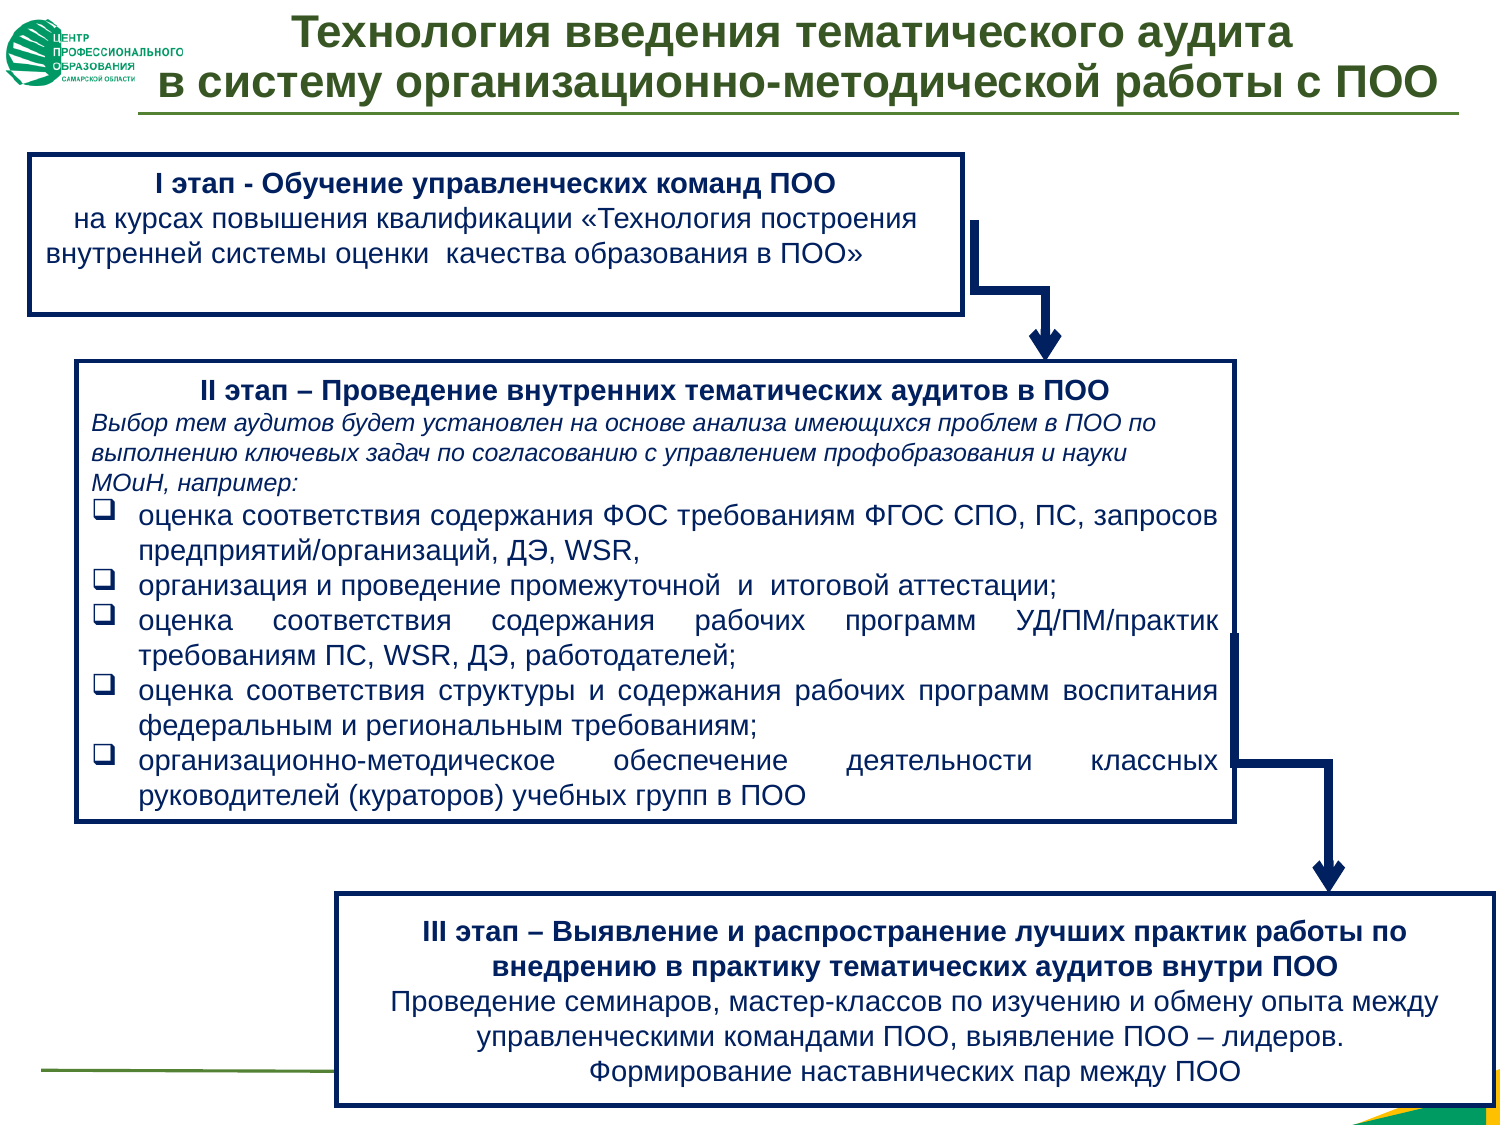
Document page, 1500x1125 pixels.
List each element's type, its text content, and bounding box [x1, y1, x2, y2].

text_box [1151, 715, 1412, 811]
text_box II этап – Проведение внутренних тематических аудитов в ПОО Выбор тем аудитов будет установлен на основе анализа имеющихся проблем в ПОО по выполнению ключевых задач по согласованию с управлением профобразования и науки МОиН, например: оценка соответствия содержания ФОС требованиям ФГОС СПО, ПС, запросов предприятий/организаций, ДЭ, WSR, организация и проведение промежуточной и итоговой аттестации; оценка соответствия содержания рабочих программ УД/ПМ/практик требованиям ПС, WSR, ДЭ, работодателей; оценка соответствия структуры и содержания рабочих программ воспитания федеральным и региональным требованиям; организационно-методическое обеспечение деятельности классных руководителей (кураторов) учебных групп в ПОО [76, 360, 1235, 823]
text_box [938, 255, 1081, 327]
picture [5, 19, 120, 86]
text_box I этап - Обучение управленческих команд ПОО на курсах повышения квалификации «Технология построения внутренней системы оценки качества образования в ПОО» [28, 154, 964, 315]
text_box III этап – Выявление и распространение лучших практик работы по внедрению в практику тематических аудитов внутри ПОО Проведение семинаров, мастер-классов по изучению и обмену опыта между управленческими командами ПОО, выявление ПОО – лидеров. Формирование наставнических пар между ПОО [335, 892, 1495, 1107]
title Технология введения тематического аудита в систему организационно-методической работы с ПОО [120, 7, 1477, 109]
